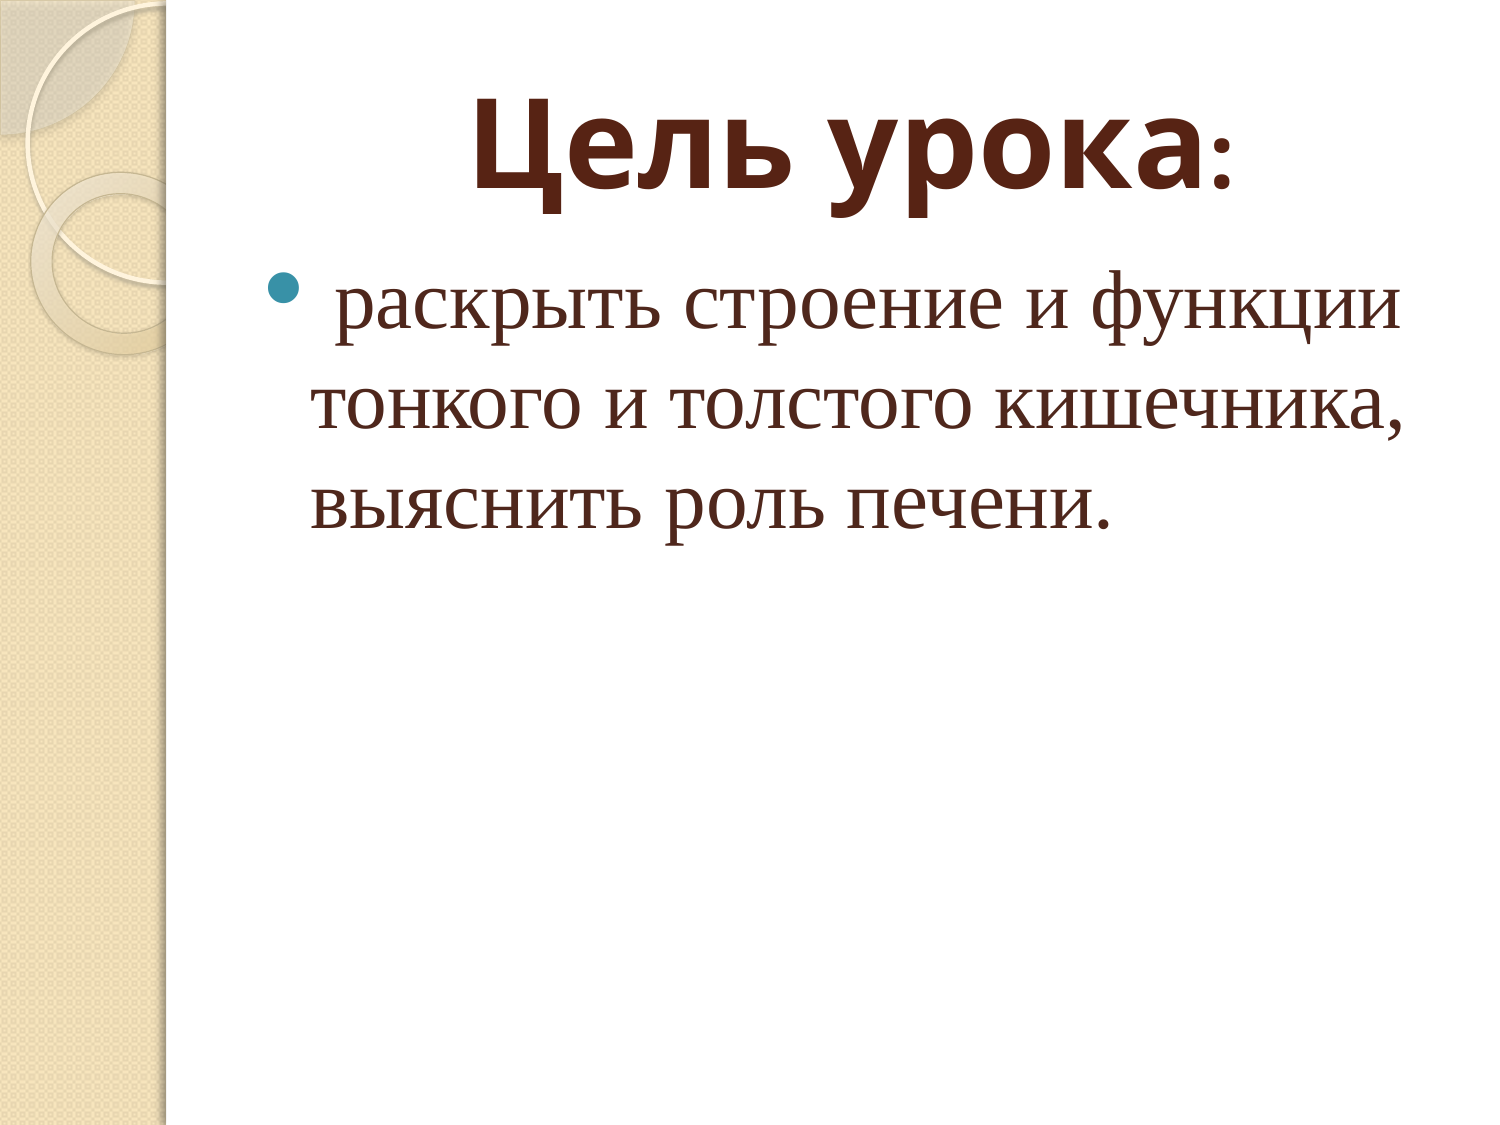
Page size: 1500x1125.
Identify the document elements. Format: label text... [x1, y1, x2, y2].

list раскрыть строение и функции тонкого и толстого кишечника, выяснить роль печени. [235, 237, 1466, 1025]
title Цель урока: [235, 45, 1466, 233]
